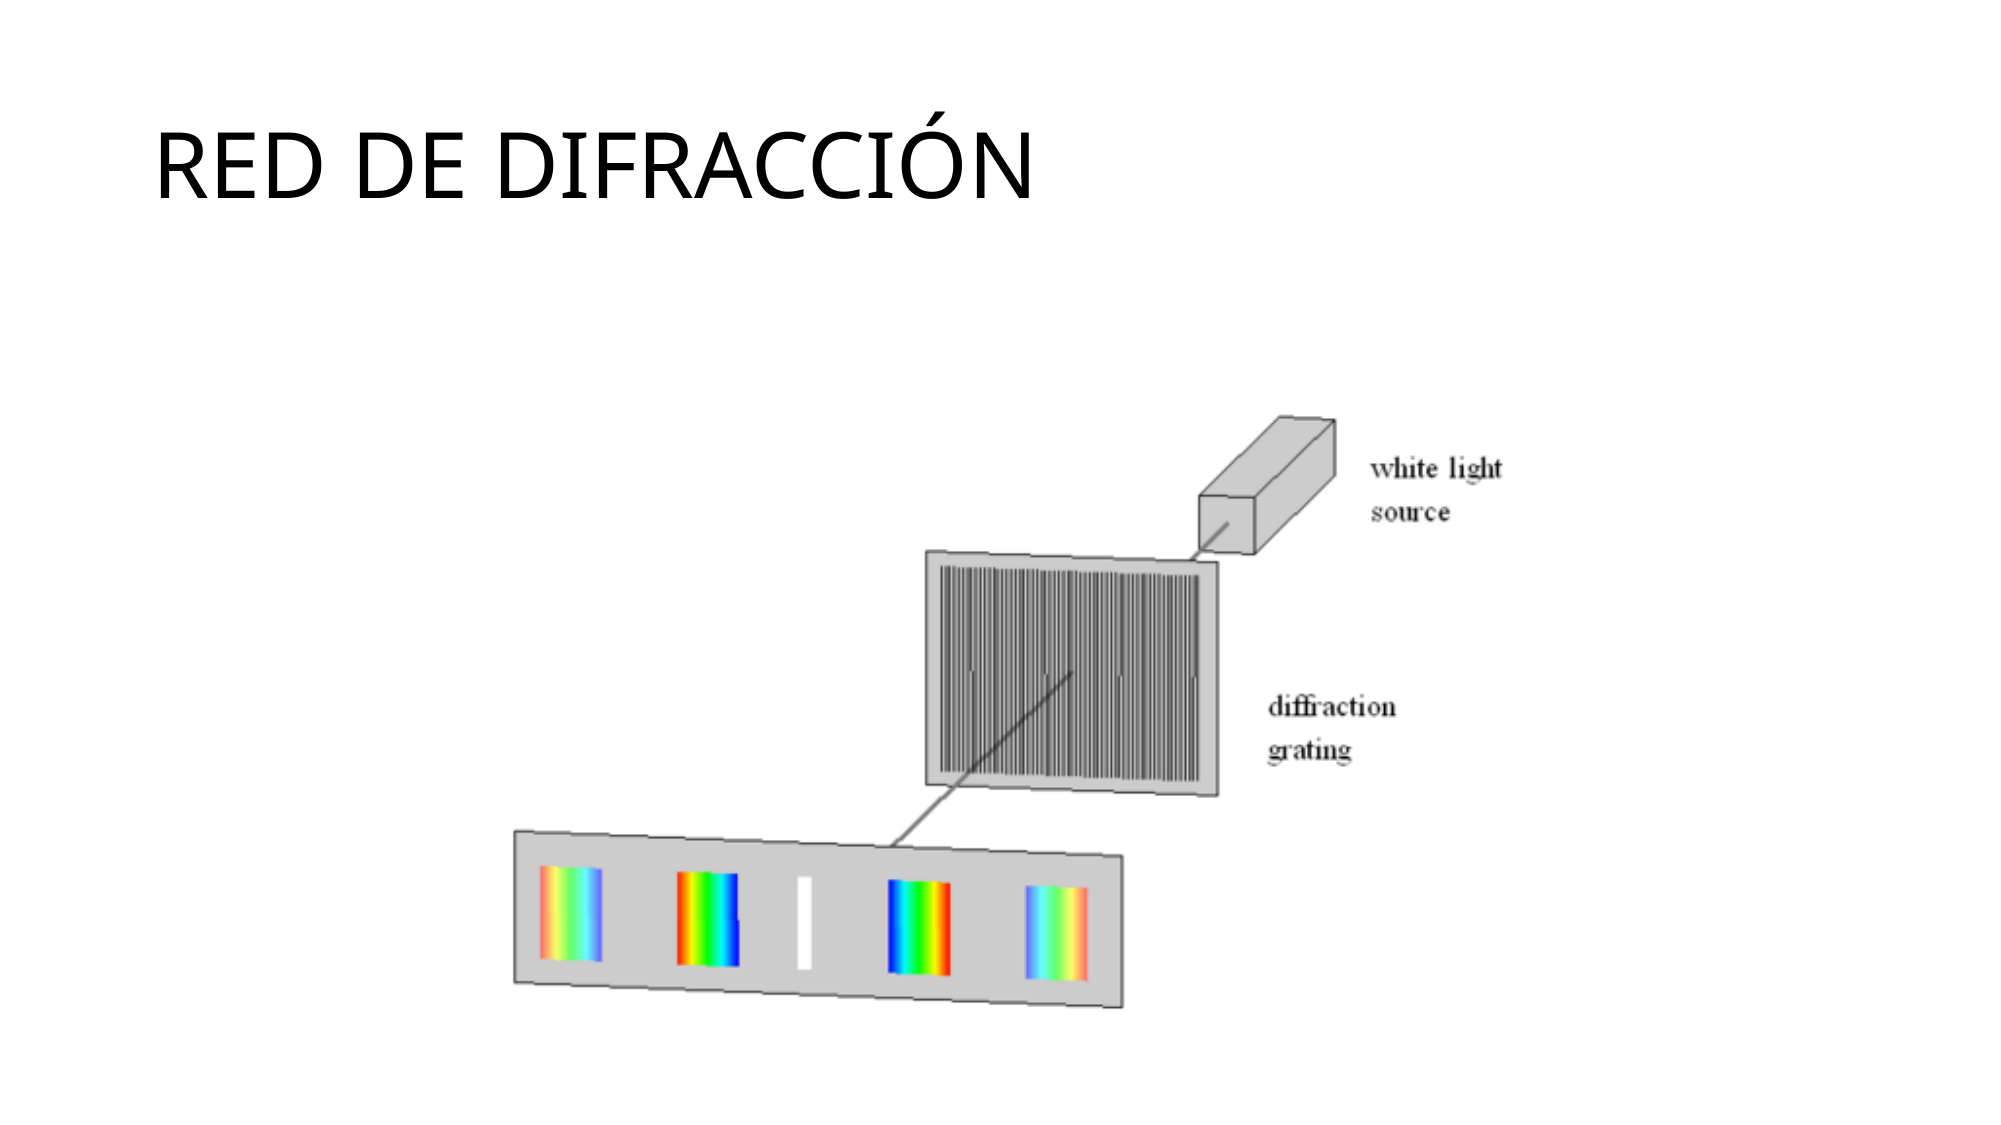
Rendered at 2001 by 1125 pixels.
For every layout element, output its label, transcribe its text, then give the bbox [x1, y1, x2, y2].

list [426, 296, 1624, 1048]
title RED DE DIFRACCIÓN [137, 59, 1863, 278]
